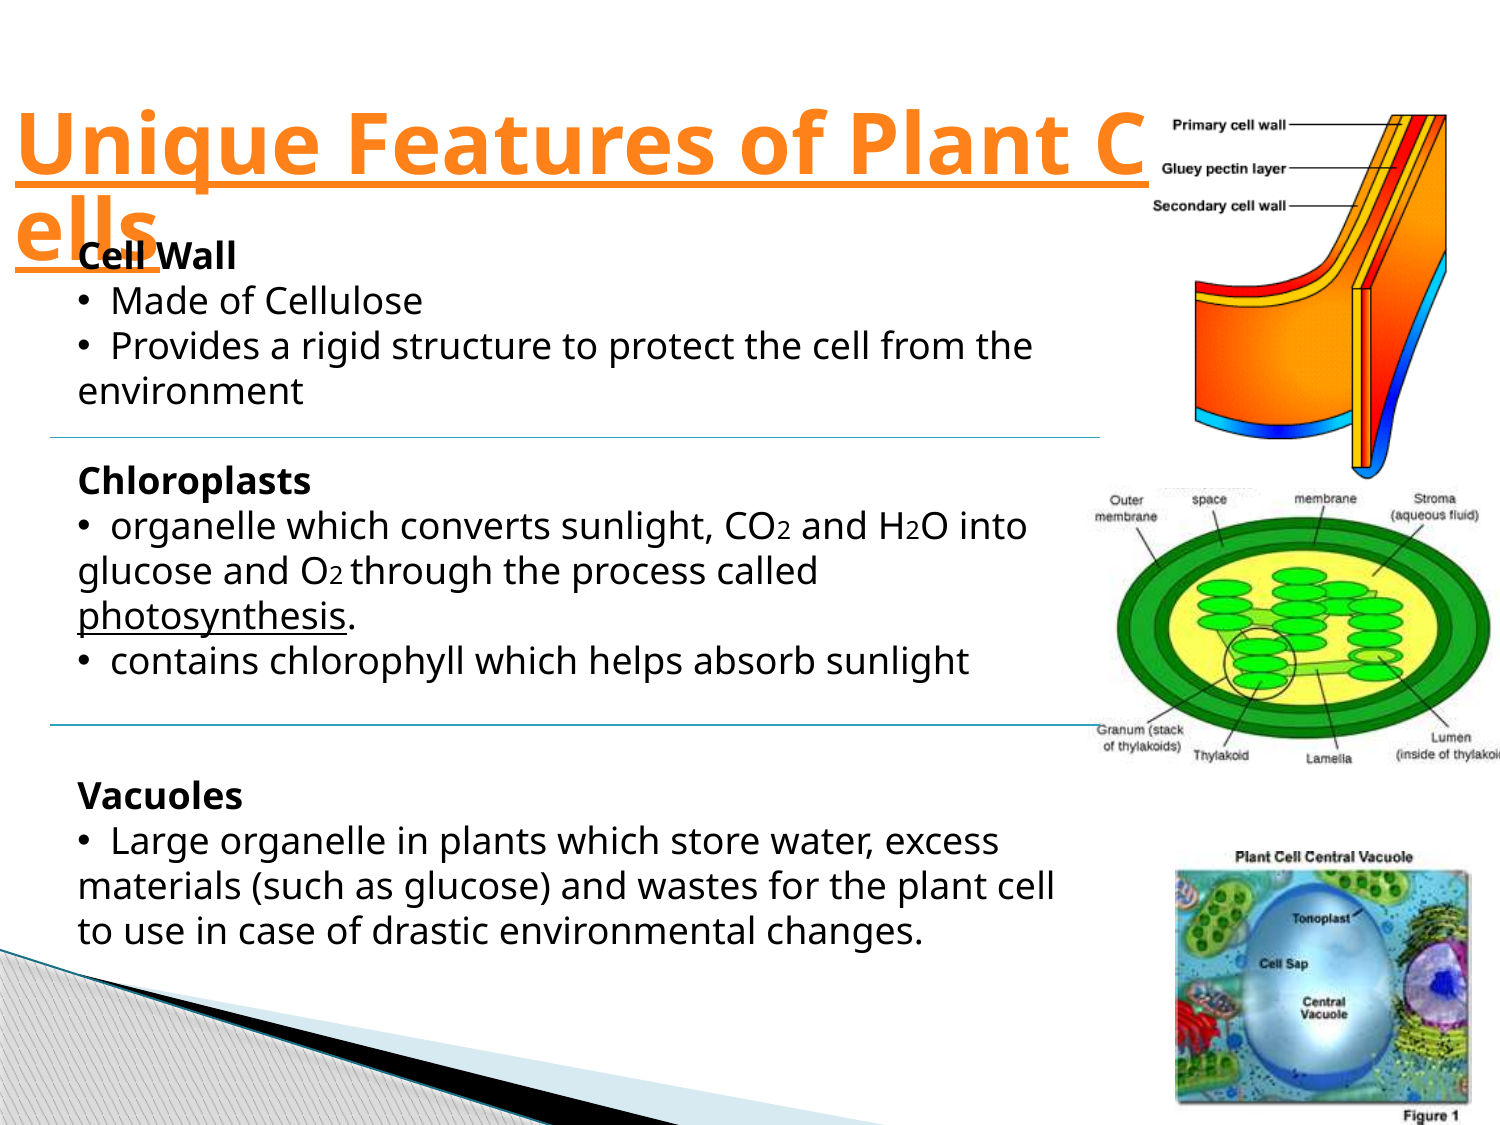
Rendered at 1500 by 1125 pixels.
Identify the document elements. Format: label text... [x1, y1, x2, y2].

text_box Cell Wall Made of Cellulose Provides a rigid structure to protect the cell from the environment Chloroplasts organelle which converts sunlight, CO2 and H2O into glucose and O2 through the process called photosynthesis. contains chlorophyll which helps absorb sunlight Vacuoles Large organelle in plants which store water, excess materials (such as glucose) and wastes for the plant cell to use in case of drastic environmental changes. [62, 736, 1088, 1050]
title Unique Features of Plant Cells [0, 45, 1188, 250]
picture [1174, 851, 1473, 1125]
text_box Cell Wall Made of Cellulose Provides a rigid structure to protect the cell from the environment Chloroplasts organelle which converts sunlight, CO2 and H2O into glucose and O2 through the process called photosynthesis. contains chlorophyll which helps absorb sunlight Vacuoles Large organelle in plants which store water, excess materials (such as glucose) and wastes for the plant cell to use in case of drastic environmental changes. [62, 224, 1088, 437]
text_box Cell Wall Made of Cellulose Provides a rigid structure to protect the cell from the environment Chloroplasts organelle which converts sunlight, CO2 and H2O into glucose and O2 through the process called photosynthesis. contains chlorophyll which helps absorb sunlight Vacuoles Large organelle in plants which store water, excess materials (such as glucose) and wastes for the plant cell to use in case of drastic environmental changes. [62, 448, 1088, 724]
picture [1087, 99, 1500, 782]
